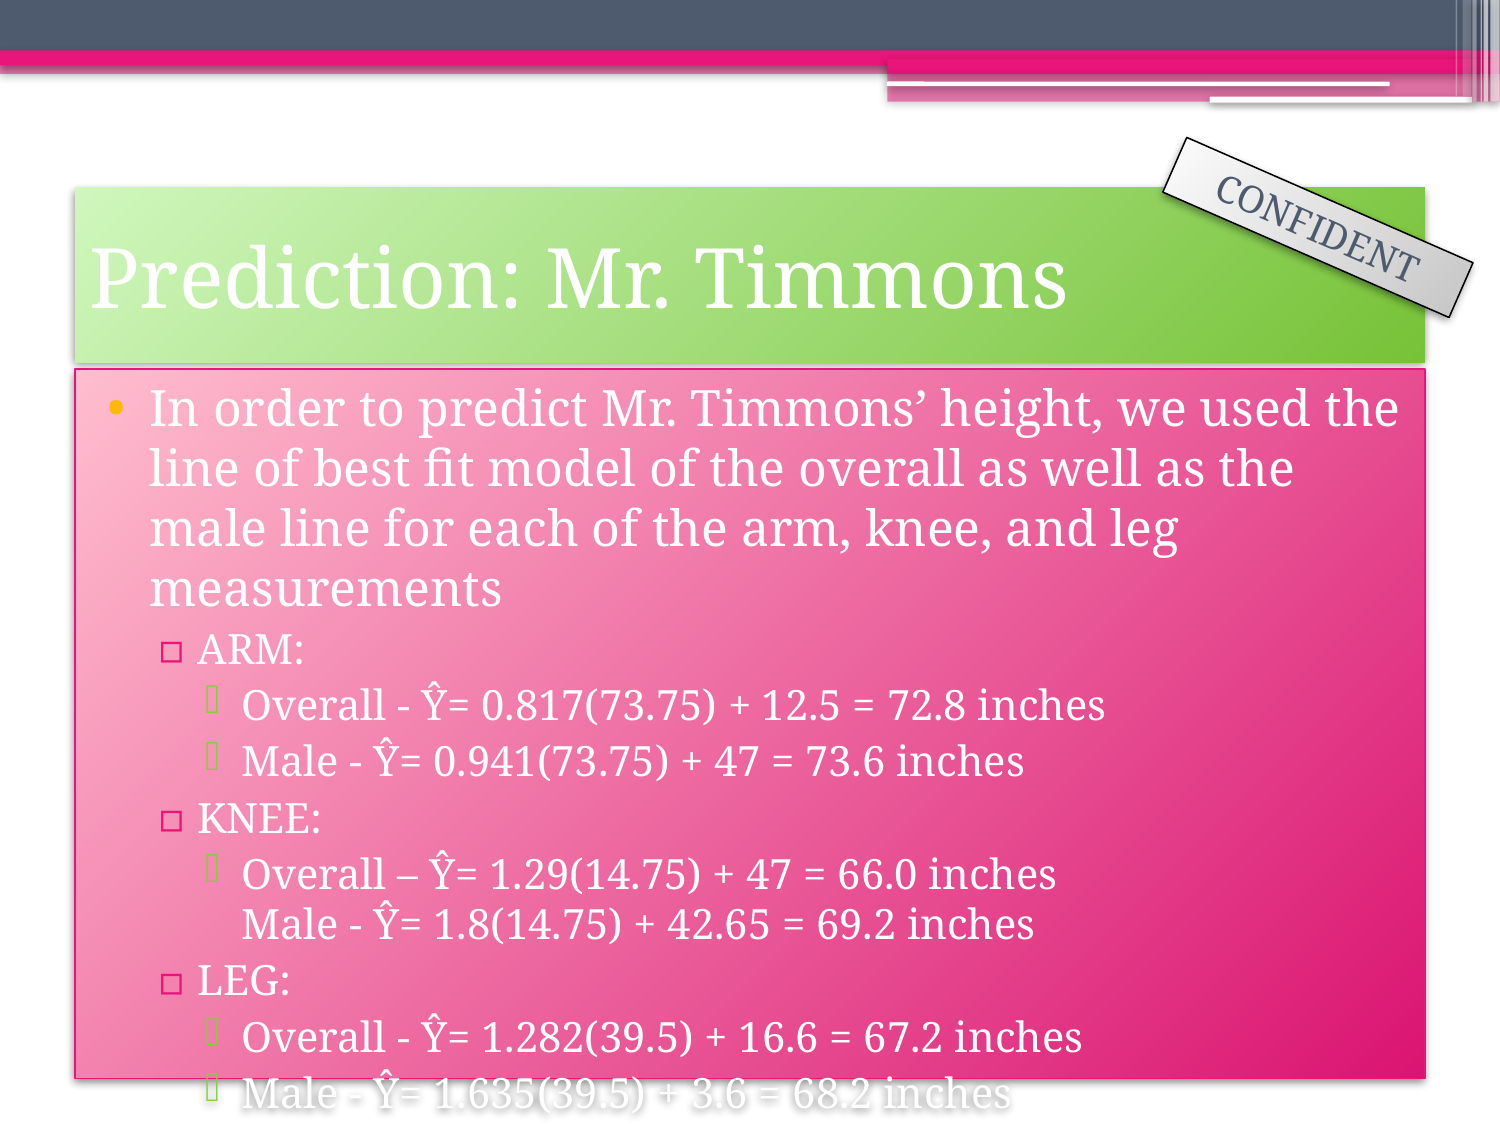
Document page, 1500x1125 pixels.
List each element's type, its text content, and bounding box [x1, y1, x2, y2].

title Prediction: Mr. Timmons [75, 187, 1425, 363]
list In order to predict Mr. Timmons’ height, we used the line of best fit model of the overall as well as the male line for each of the arm, knee, and leg measurements ARM: Overall - Ŷ= 0.817(73.75) + 12.5 = 72.8 inches Male - Ŷ= 0.941(73.75) + 47 = 73.6 inches KNEE: Overall – Ŷ= 1.29(14.75) + 47 = 66.0 inches Male - Ŷ= 1.8(14.75) + 42.65 = 69.2 inches LEG: Overall - Ŷ= 1.282(39.5) + 16.6 = 67.2 inches Male - Ŷ= 1.635(39.5) + 3.6 = 68.2 inches [74, 368, 1426, 1079]
text_box CONFIDENT [1162, 136, 1474, 319]
